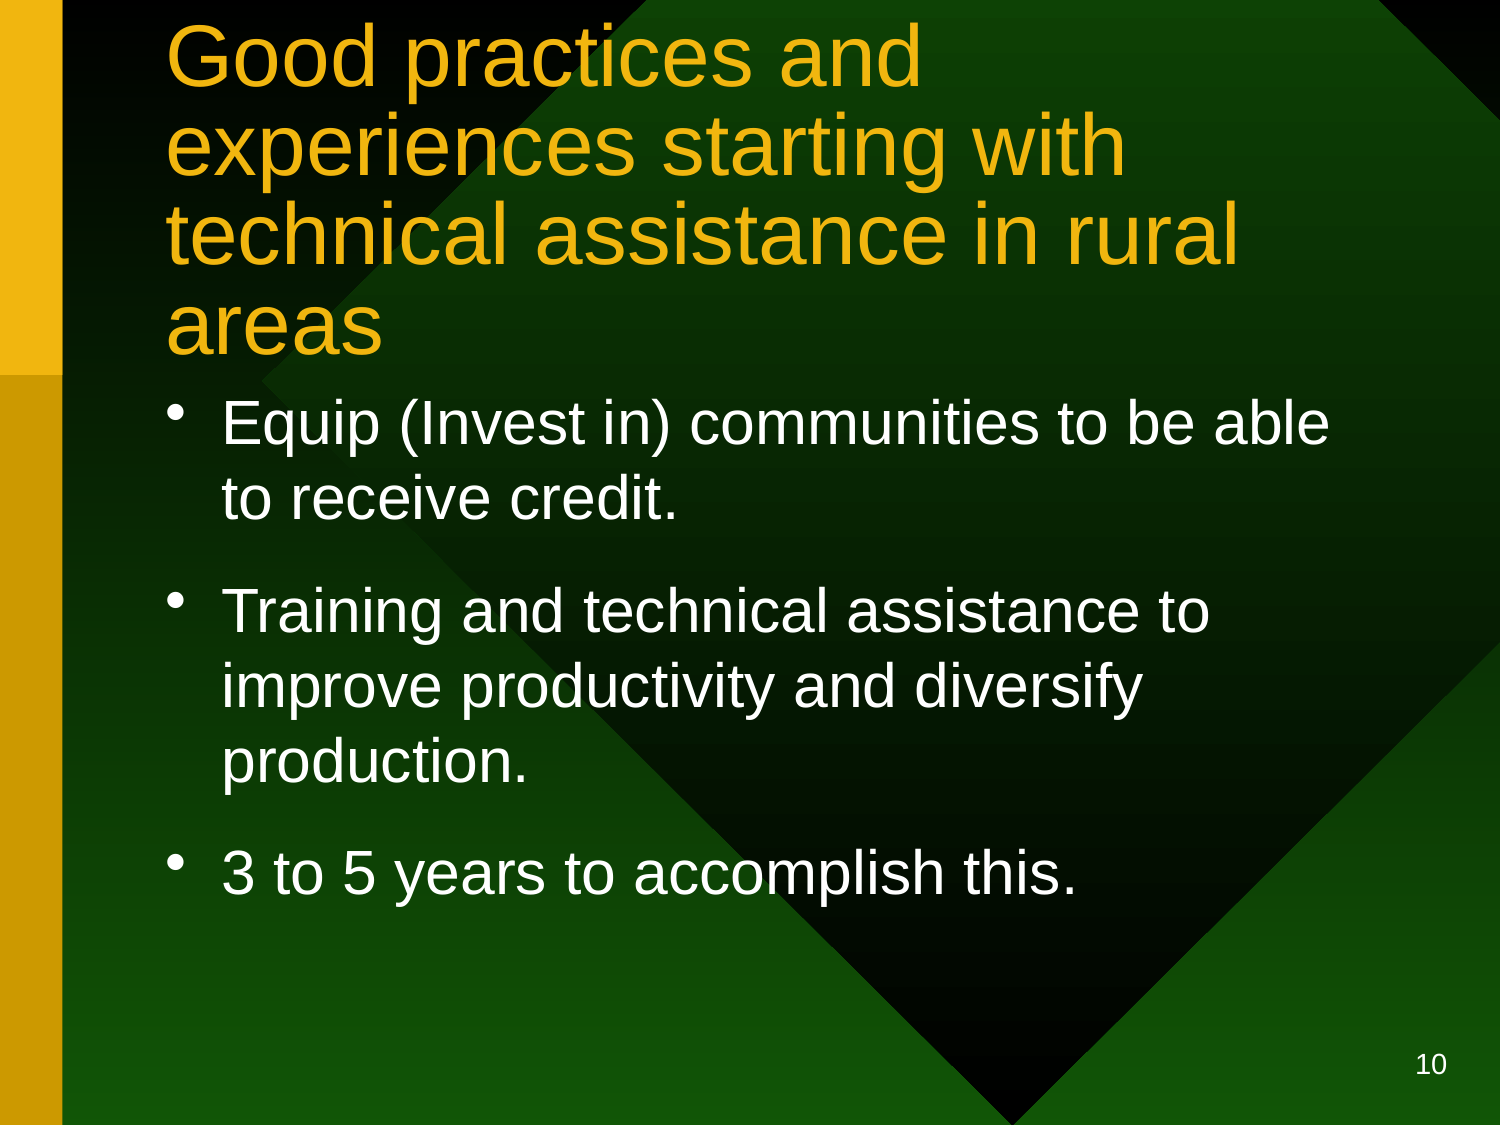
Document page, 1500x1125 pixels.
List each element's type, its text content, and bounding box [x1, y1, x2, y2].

title Good practices and experiences starting with technical assistance in rural areas [149, 99, 1388, 288]
slide_number 10 [1087, 1049, 1463, 1088]
list Equip (Invest in) communities to be able to receive credit. Training and technical assistance to improve productivity and diversify production. 3 to 5 years to accomplish this. [149, 374, 1388, 976]
